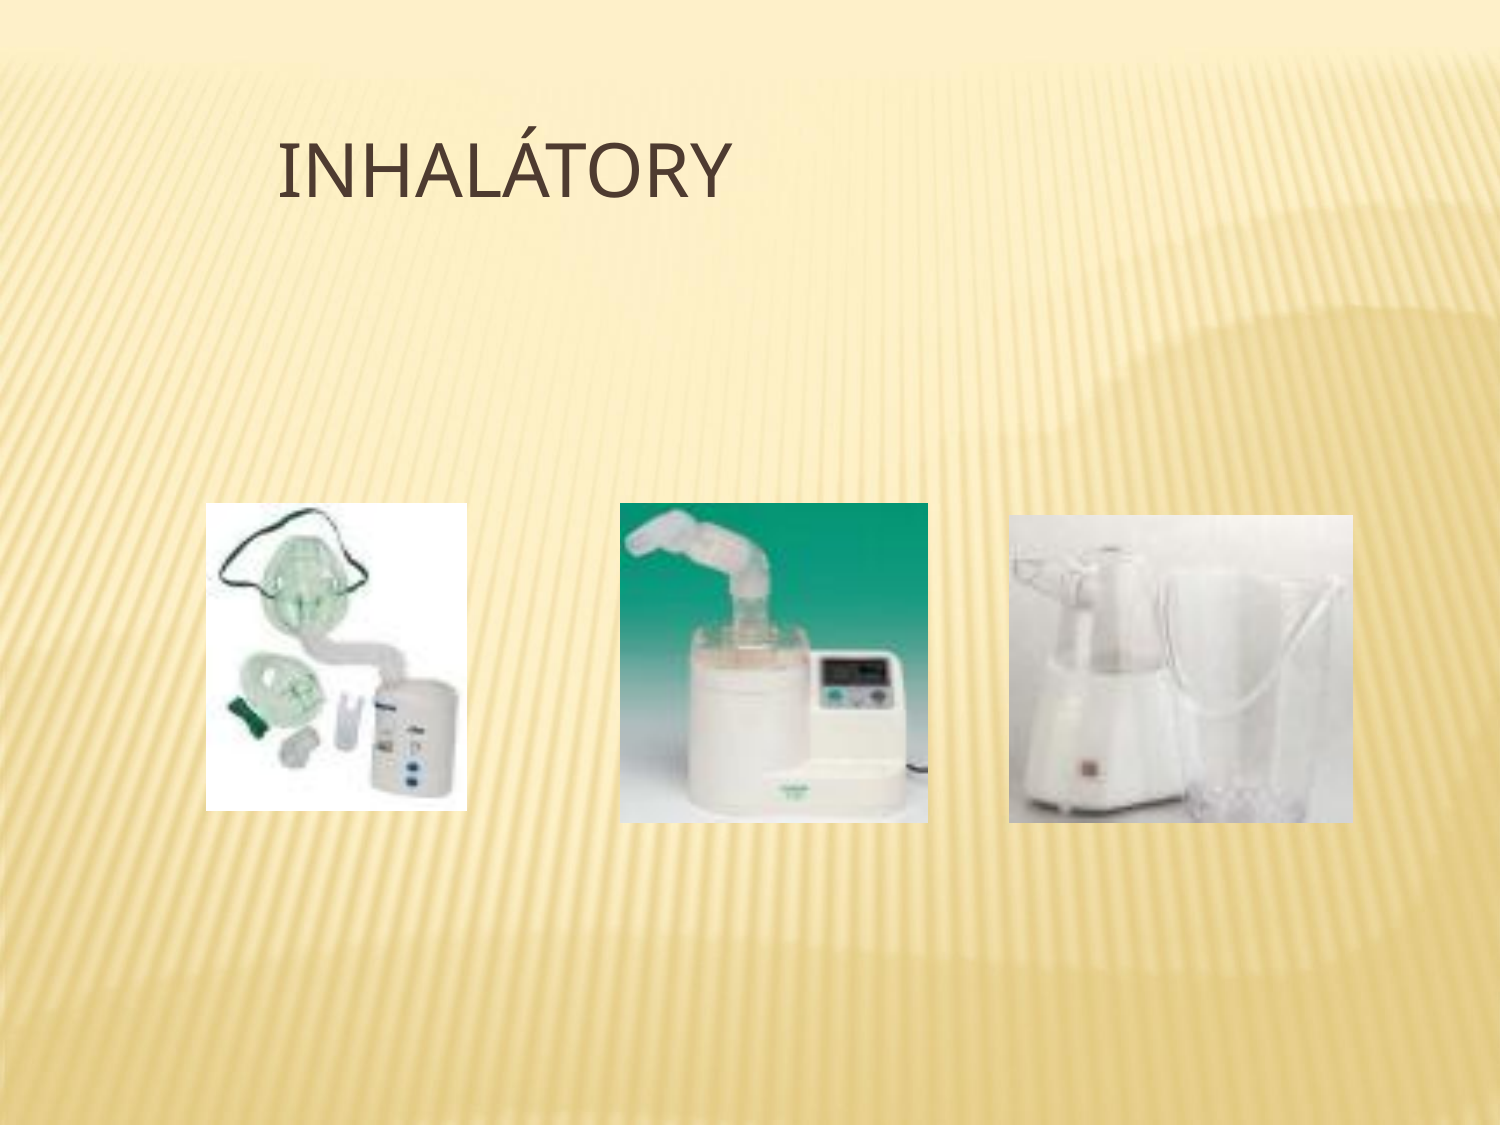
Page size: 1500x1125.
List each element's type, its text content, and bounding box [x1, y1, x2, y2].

picture [0, 0, 1500, 1125]
title Inhalátory [262, 50, 1500, 285]
